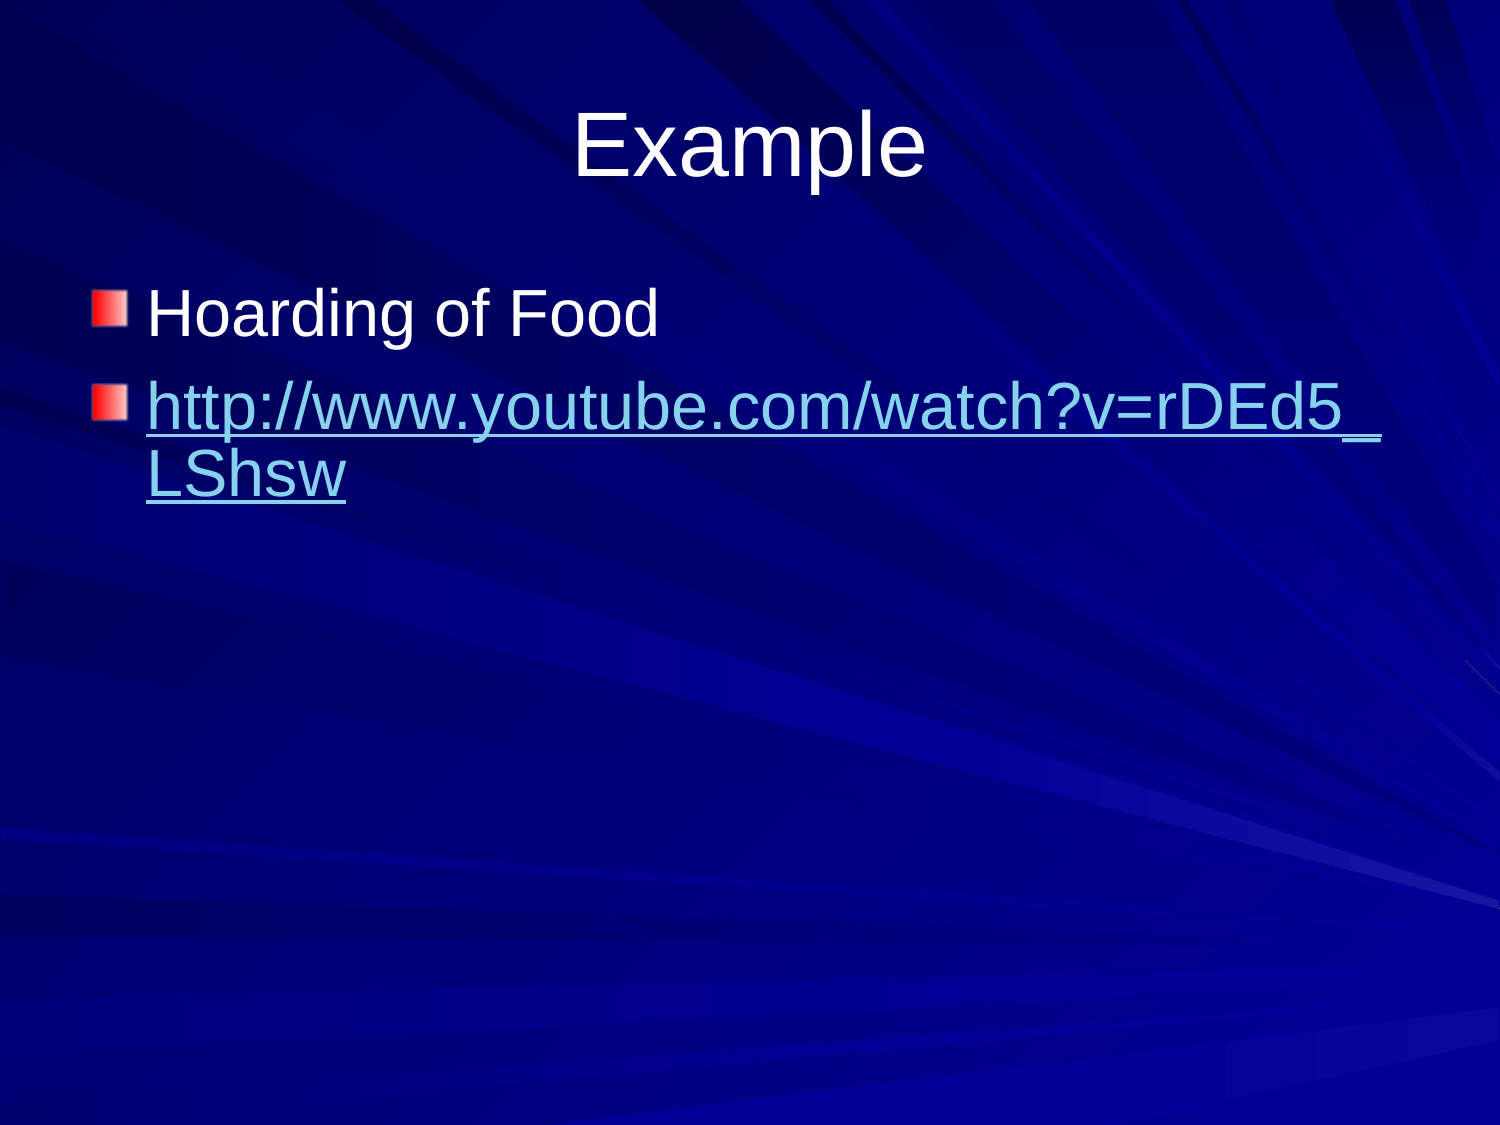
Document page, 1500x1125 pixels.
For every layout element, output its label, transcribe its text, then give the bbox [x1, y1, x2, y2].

title Example [74, 45, 1426, 234]
picture [90, 288, 132, 331]
picture [90, 382, 132, 425]
list Hoarding of Food http://www.youtube.com/watch?v=rDEd5_LShsw [74, 262, 1426, 1006]
